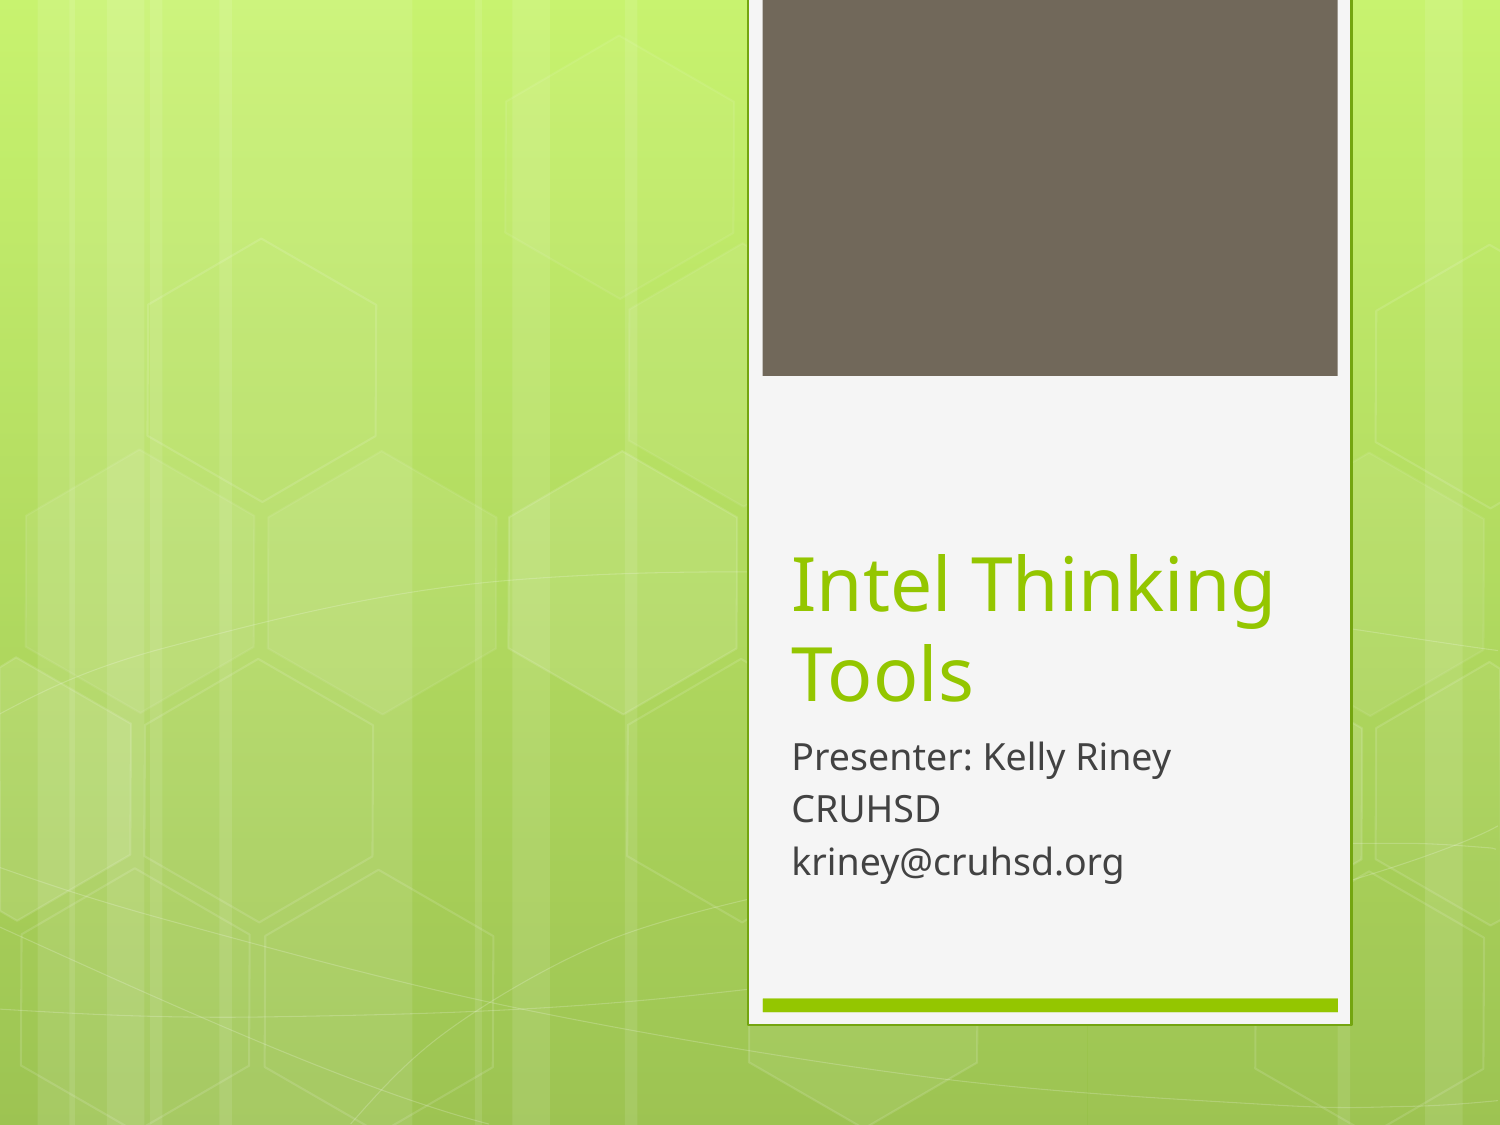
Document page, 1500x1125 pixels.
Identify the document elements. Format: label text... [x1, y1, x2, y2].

title Intel Thinking Tools [776, 444, 1320, 724]
subtitle Presenter: Kelly Riney CRUHSD kriney@cruhsd.org [776, 725, 1320, 933]
